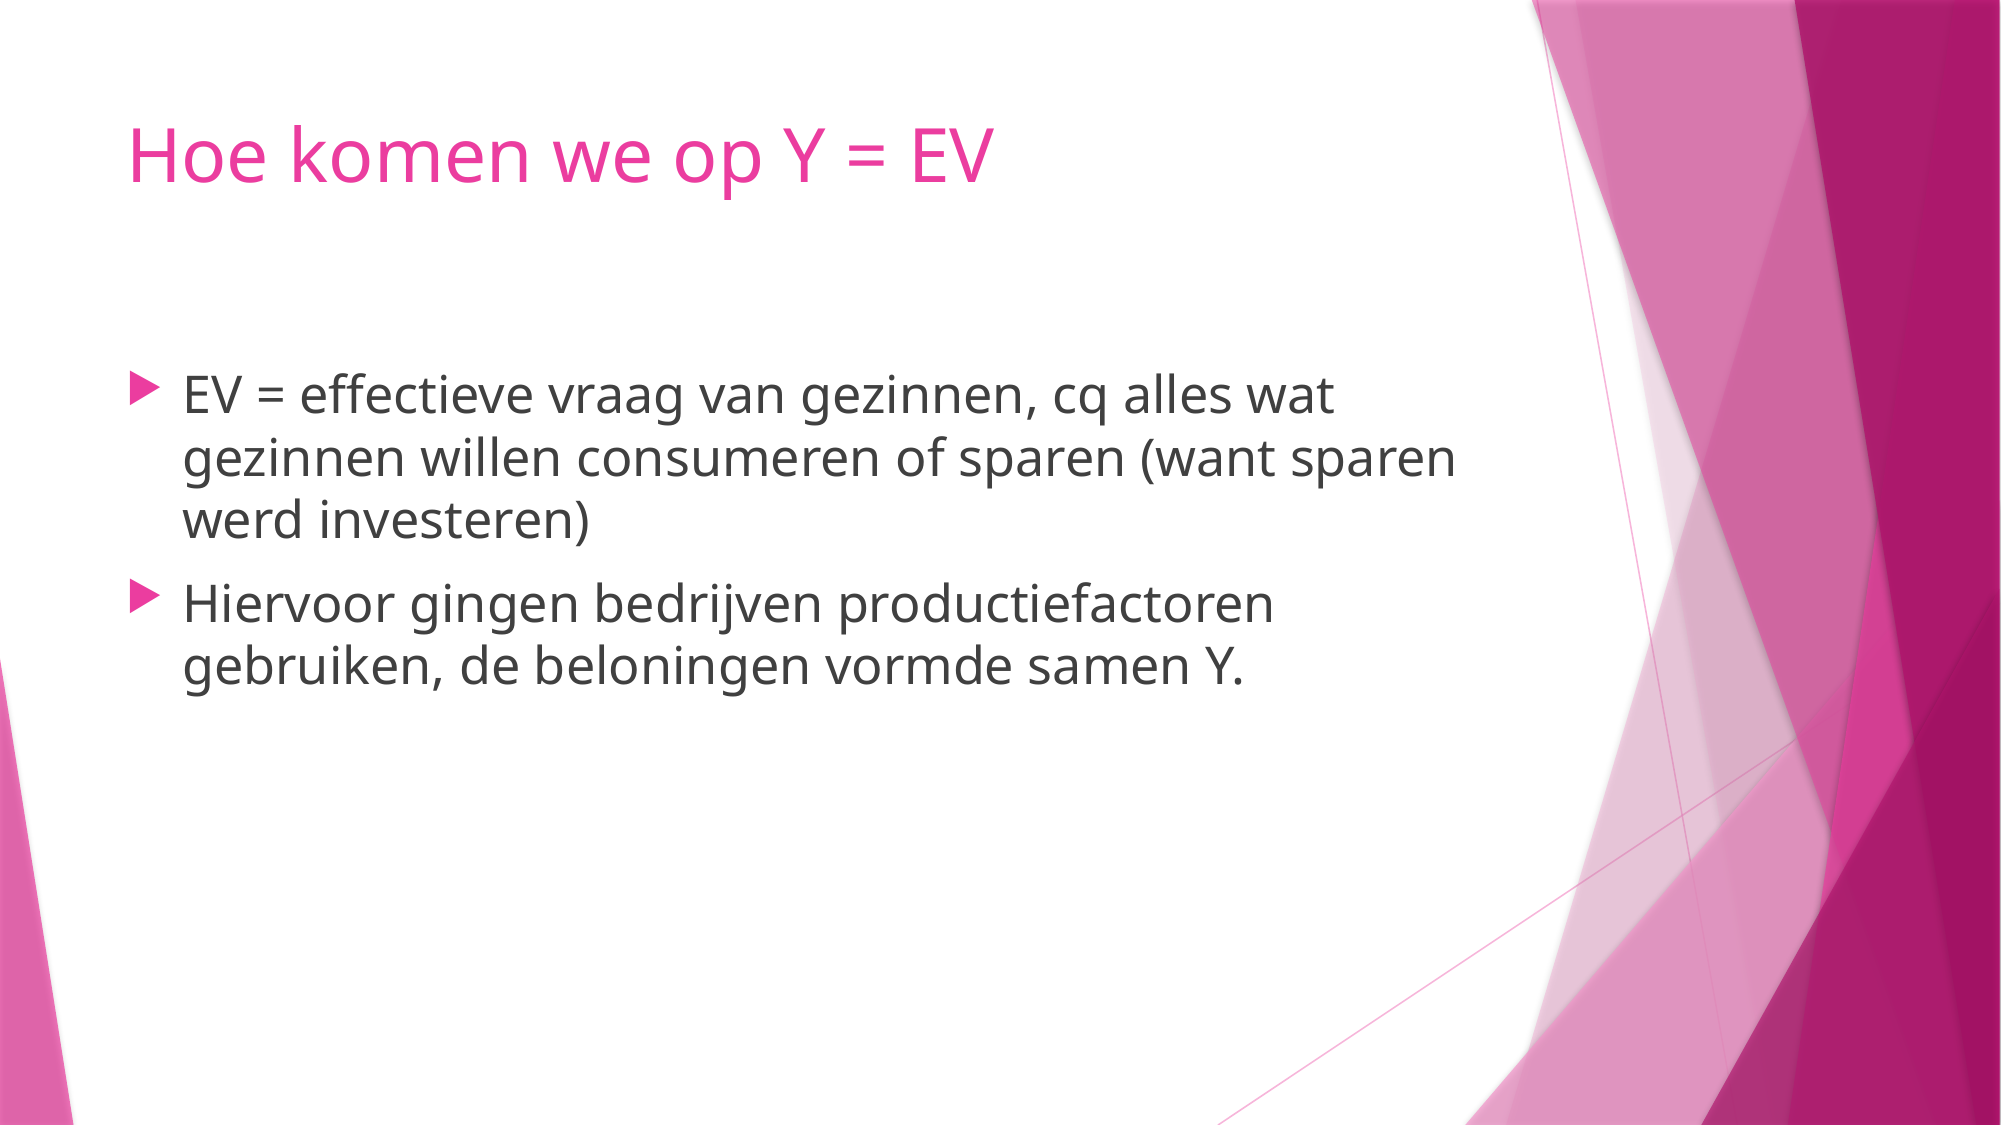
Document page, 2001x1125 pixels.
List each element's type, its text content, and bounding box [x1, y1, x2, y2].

list EV = effectieve vraag van gezinnen, cq alles wat gezinnen willen consumeren of sparen (want sparen werd investeren) Hiervoor gingen bedrijven productiefactoren gebruiken, de beloningen vormde samen Y. [111, 354, 1522, 992]
title Hoe komen we op Y = EV [111, 99, 1522, 317]
